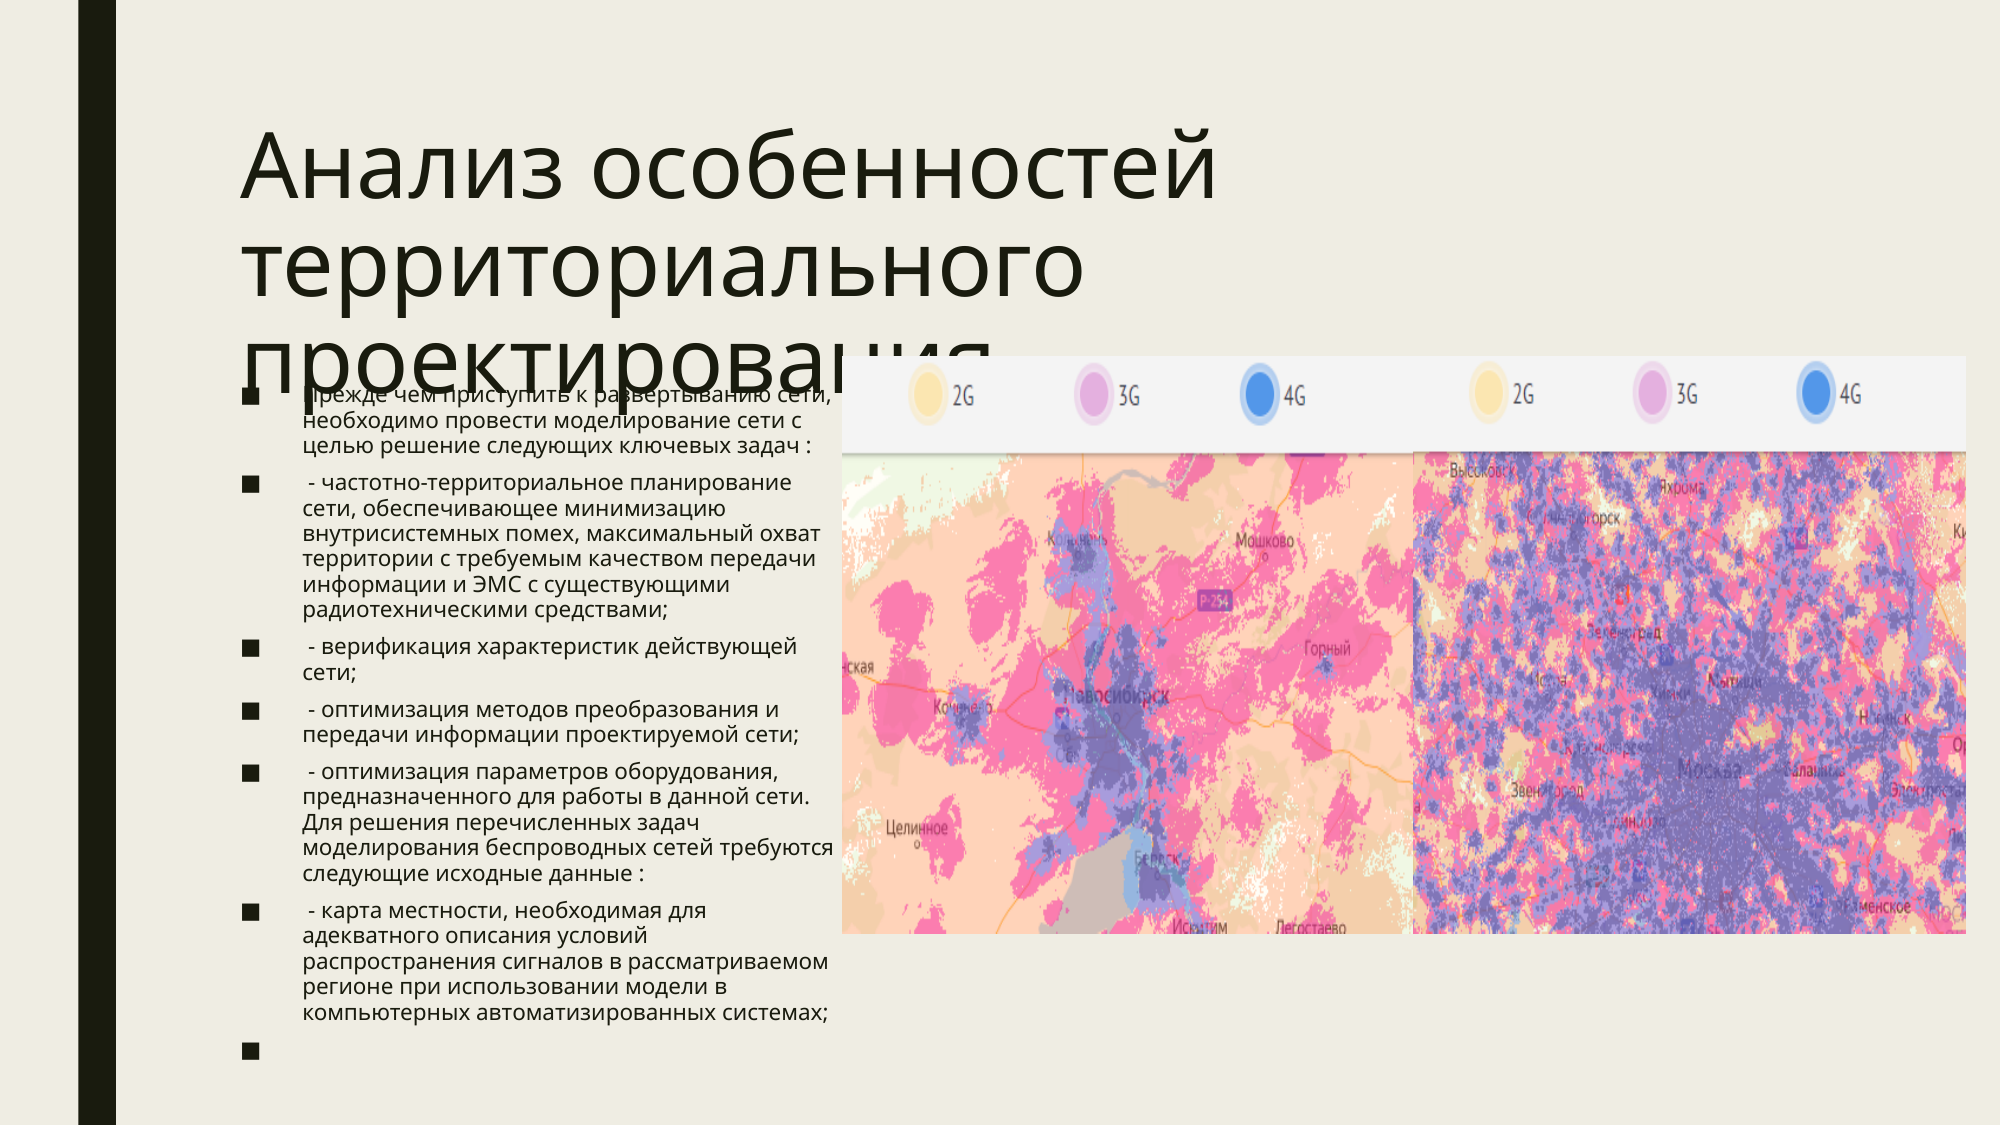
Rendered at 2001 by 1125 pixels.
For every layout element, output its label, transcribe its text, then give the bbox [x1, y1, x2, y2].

title Анализ особенностей территориального проектирования [225, 112, 1800, 357]
list Прежде чем приступить к развертыванию сети, необходимо провести моделирование сети с целью решение следующих ключевых задач : - частотно-территориальное планирование сети, обеспечивающее минимизацию внутрисистемных помех, максимальный охват территории с требуемым качеством передачи информации и ЭМС с существующими радиотехническими средствами; - верификация характеристик действующей сети; - оптимизация методов преобразования и передачи информации проектируемой сети; - оптимизация параметров оборудования, предназначенного для работы в данной сети. Для решения перечисленных задач моделирования беспроводных сетей требуются следующие исходные данные : - карта местности, необходимая для адекватного описания условий распространения сигналов в рассматриваемом регионе при использовании модели в компьютерных автоматизированных системах; [225, 375, 858, 1125]
picture [842, 356, 1966, 934]
